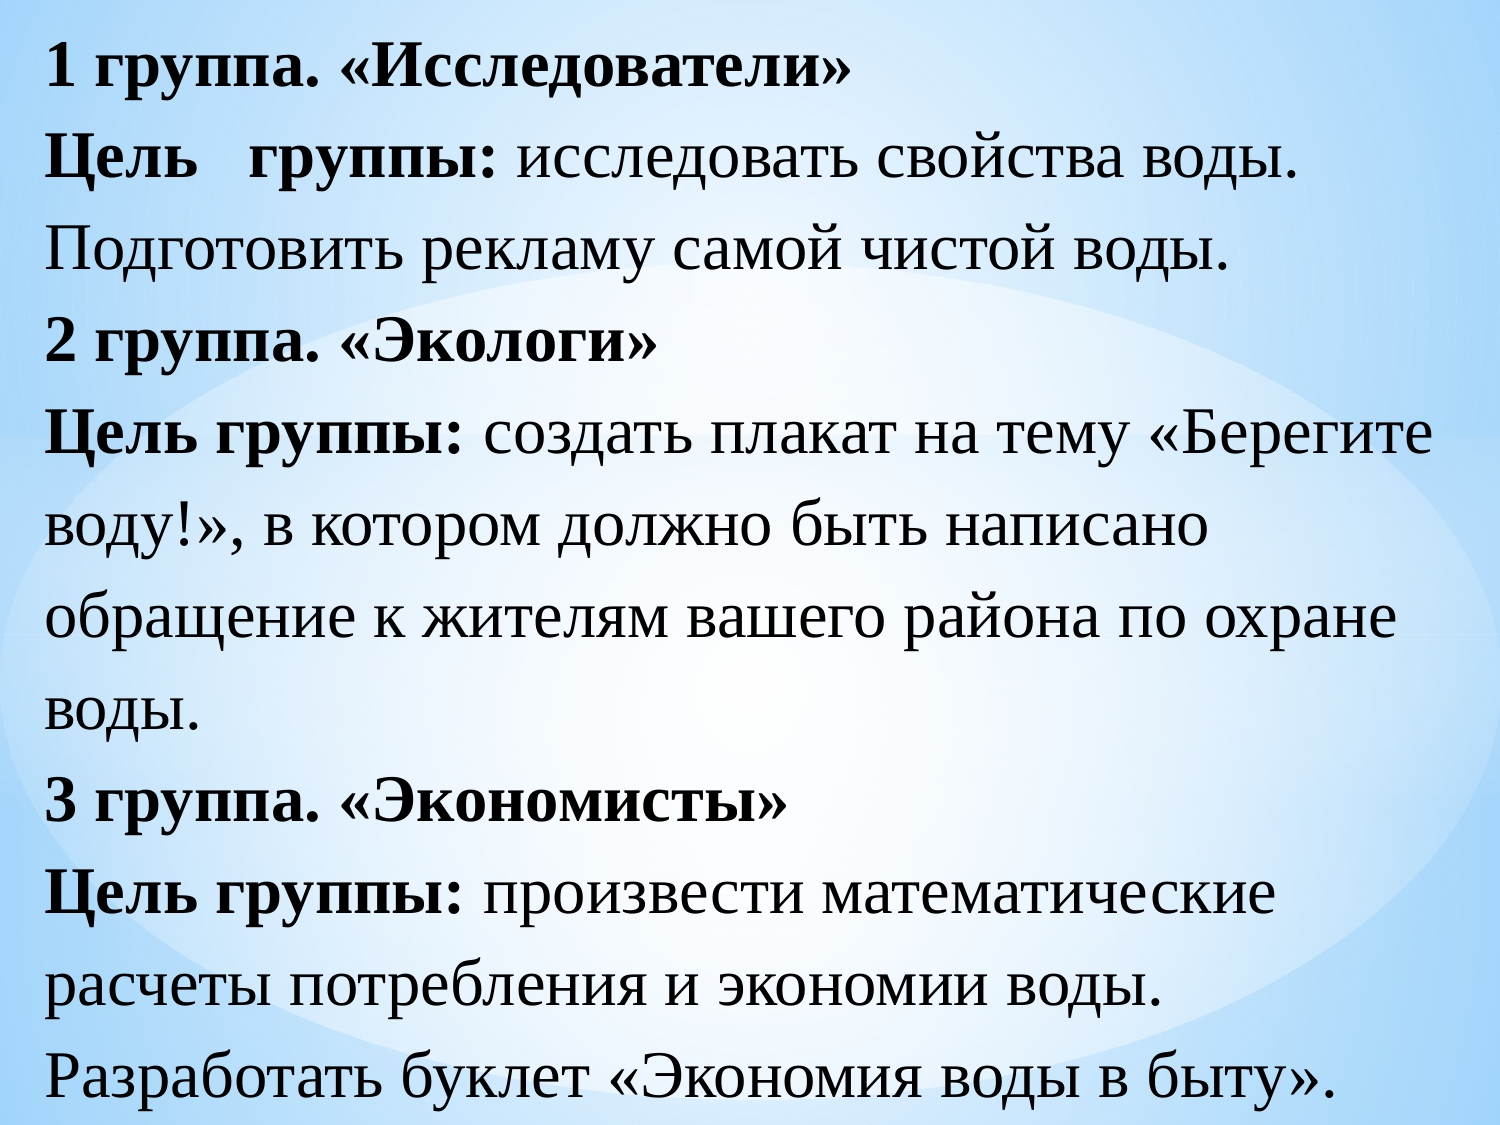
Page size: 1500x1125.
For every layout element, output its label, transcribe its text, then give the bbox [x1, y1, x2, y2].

text_box 1 группа. «Исследователи» Цель группы: исследовать свойства воды. Подготовить рекламу самой чистой воды. 2 группа. «Экологи» Цель группы: создать плакат на тему «Берегите воду!», в котором должно быть написано обращение к жителям вашего района по охране воды. 3 группа. «Экономисты» Цель группы: произвести математические расчеты потребления и экономии воды. Разработать буклет «Экономия воды в быту». [29, 0, 1500, 1119]
